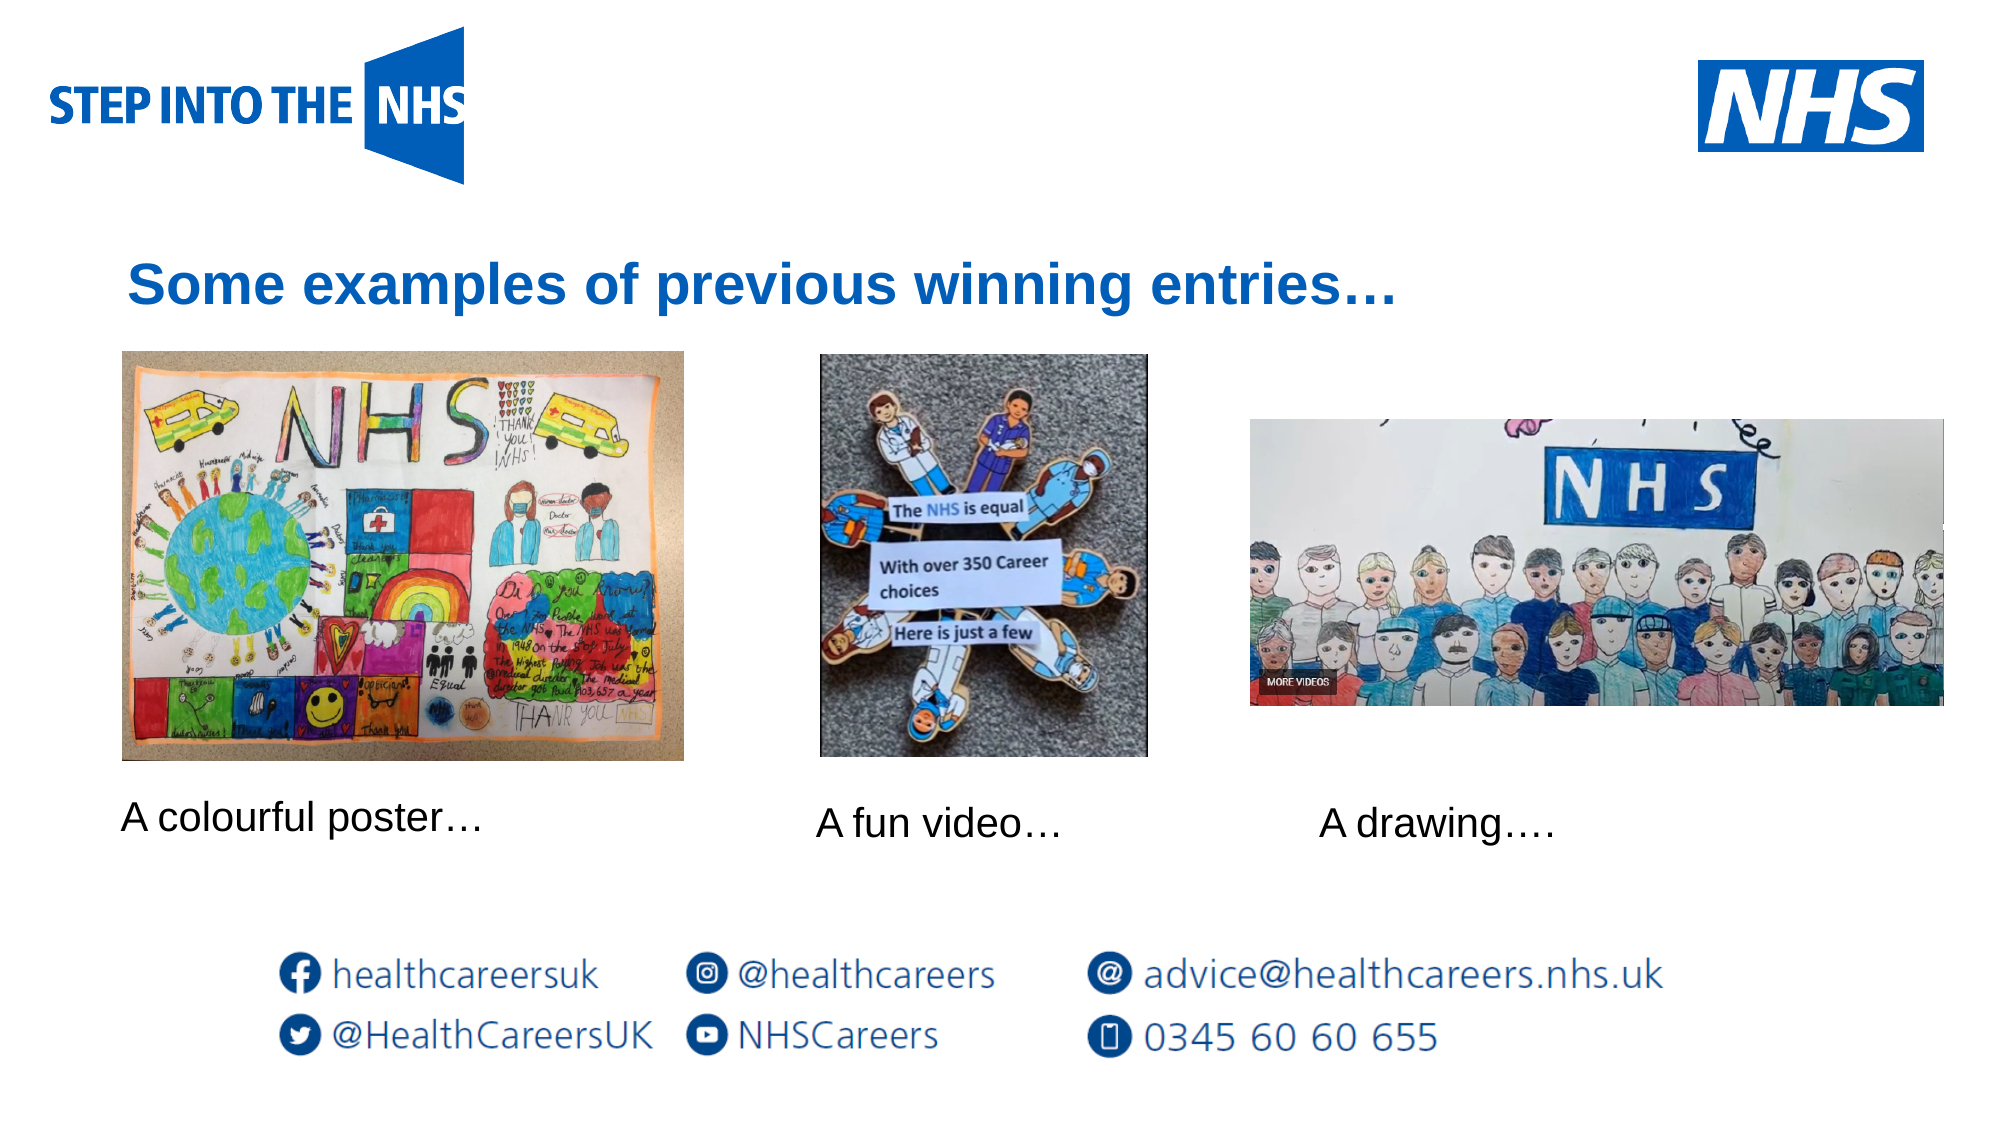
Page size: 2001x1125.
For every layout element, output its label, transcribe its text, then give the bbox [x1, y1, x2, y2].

text_box A fun video… [801, 788, 1333, 854]
text_box A drawing…. [1333, 788, 1811, 854]
picture [50, 26, 464, 185]
text_box A colourful poster… [105, 782, 723, 848]
text_box Some examples of previous winning entries… [112, 235, 1888, 835]
picture [1066, 946, 1681, 1071]
picture [1697, 60, 1924, 152]
picture [122, 351, 684, 761]
picture [1250, 419, 1944, 706]
picture [249, 946, 1030, 1069]
picture [820, 354, 1148, 757]
